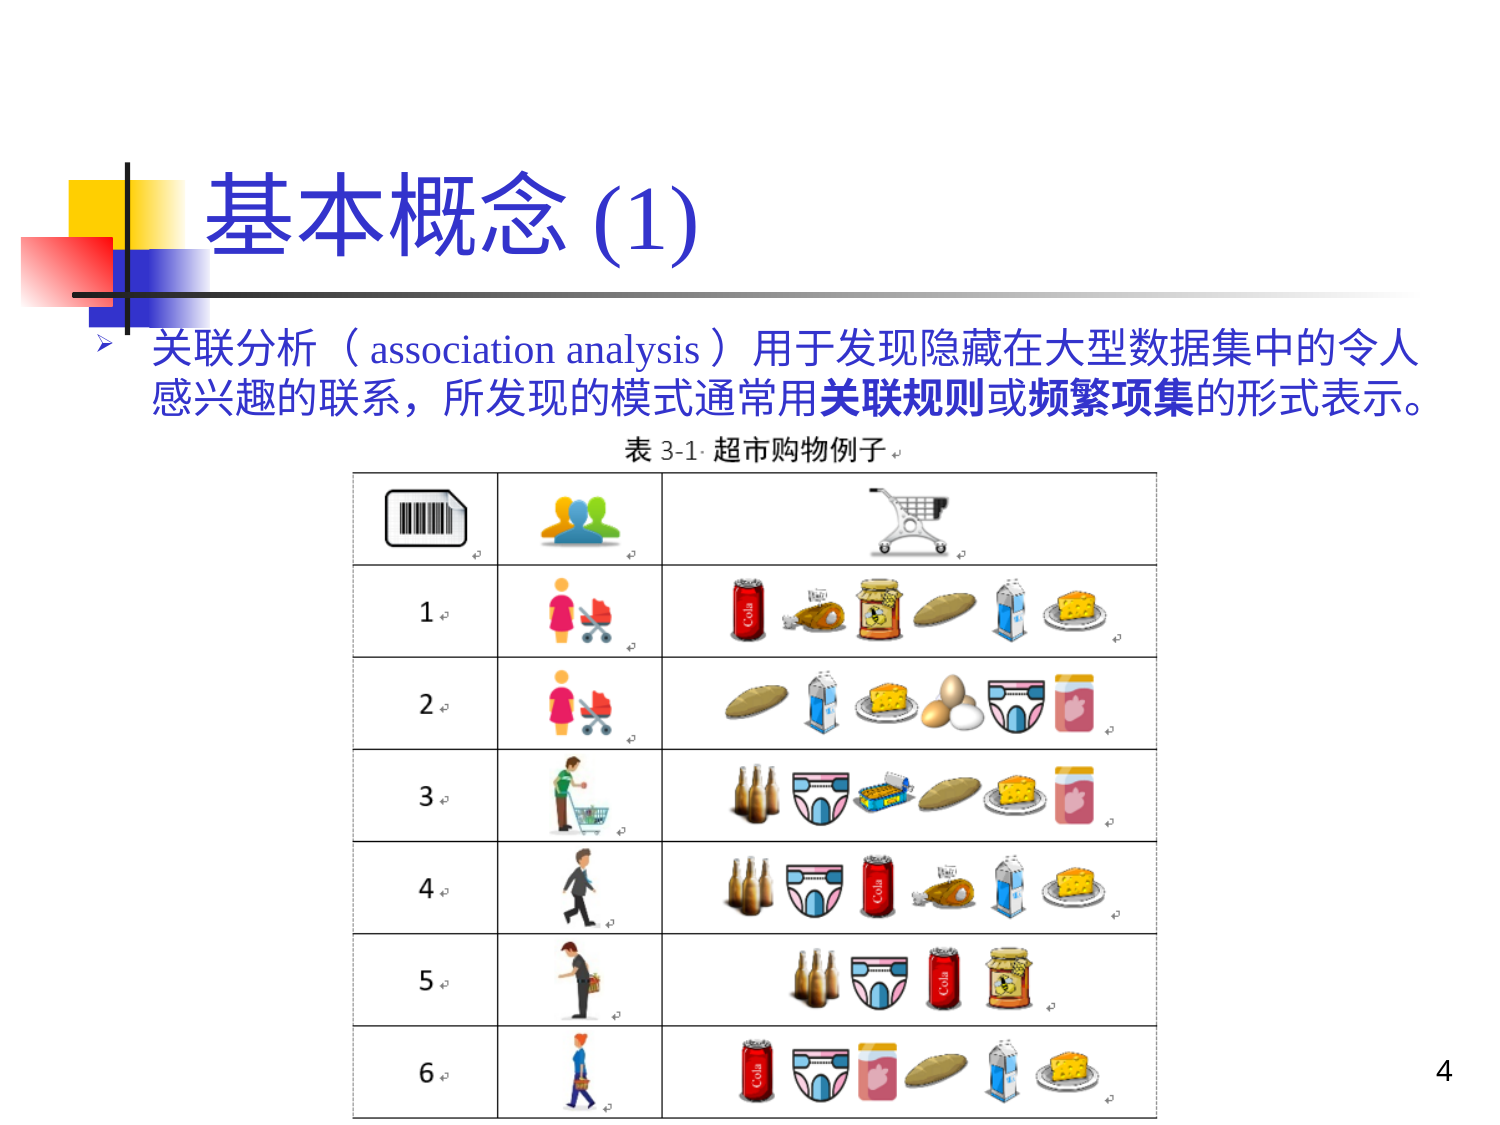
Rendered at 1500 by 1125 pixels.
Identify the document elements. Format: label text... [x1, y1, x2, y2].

slide_number 4 [1171, 1023, 1468, 1100]
title 基本概念(1) [188, 156, 1468, 275]
list 关联分析（association analysis）用于发现隐藏在大型数据集中的令人感兴趣的联系，所发现的模式通常用关联规则或频繁项集的形式表示。 [80, 314, 1459, 433]
picture [334, 425, 1166, 1125]
